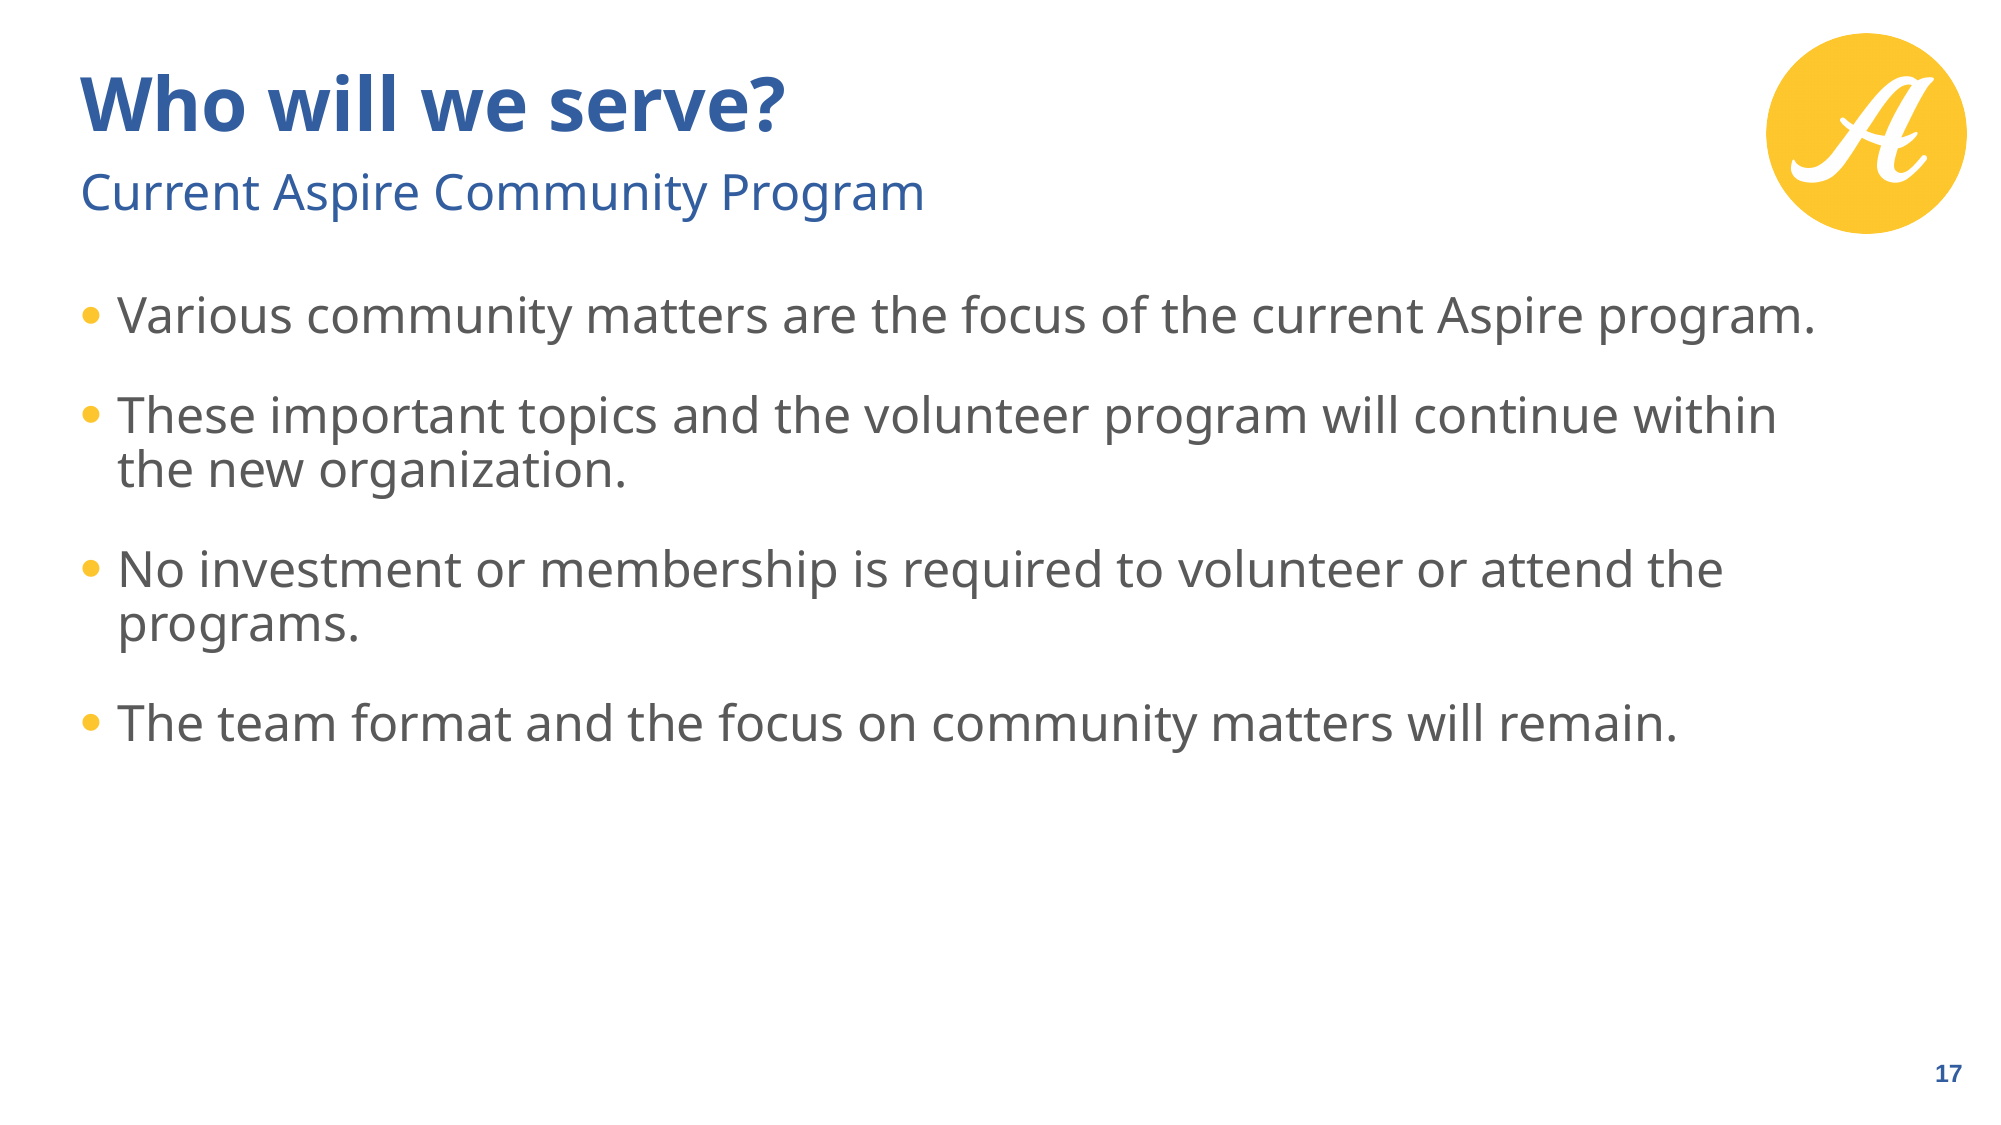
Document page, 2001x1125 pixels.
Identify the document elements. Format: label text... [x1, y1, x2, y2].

title Who will we serve? [64, 22, 1863, 156]
slide_number 17 [1527, 1042, 1978, 1103]
picture [1766, 33, 1967, 234]
list Various community matters are the focus of the current Aspire program. These important topics and the volunteer program will continue within the new organization. No investment or membership is required to volunteer or attend the programs. The team format and the focus on community matters will remain. [64, 282, 1863, 1014]
list Current Aspire Community Program [64, 159, 1863, 230]
